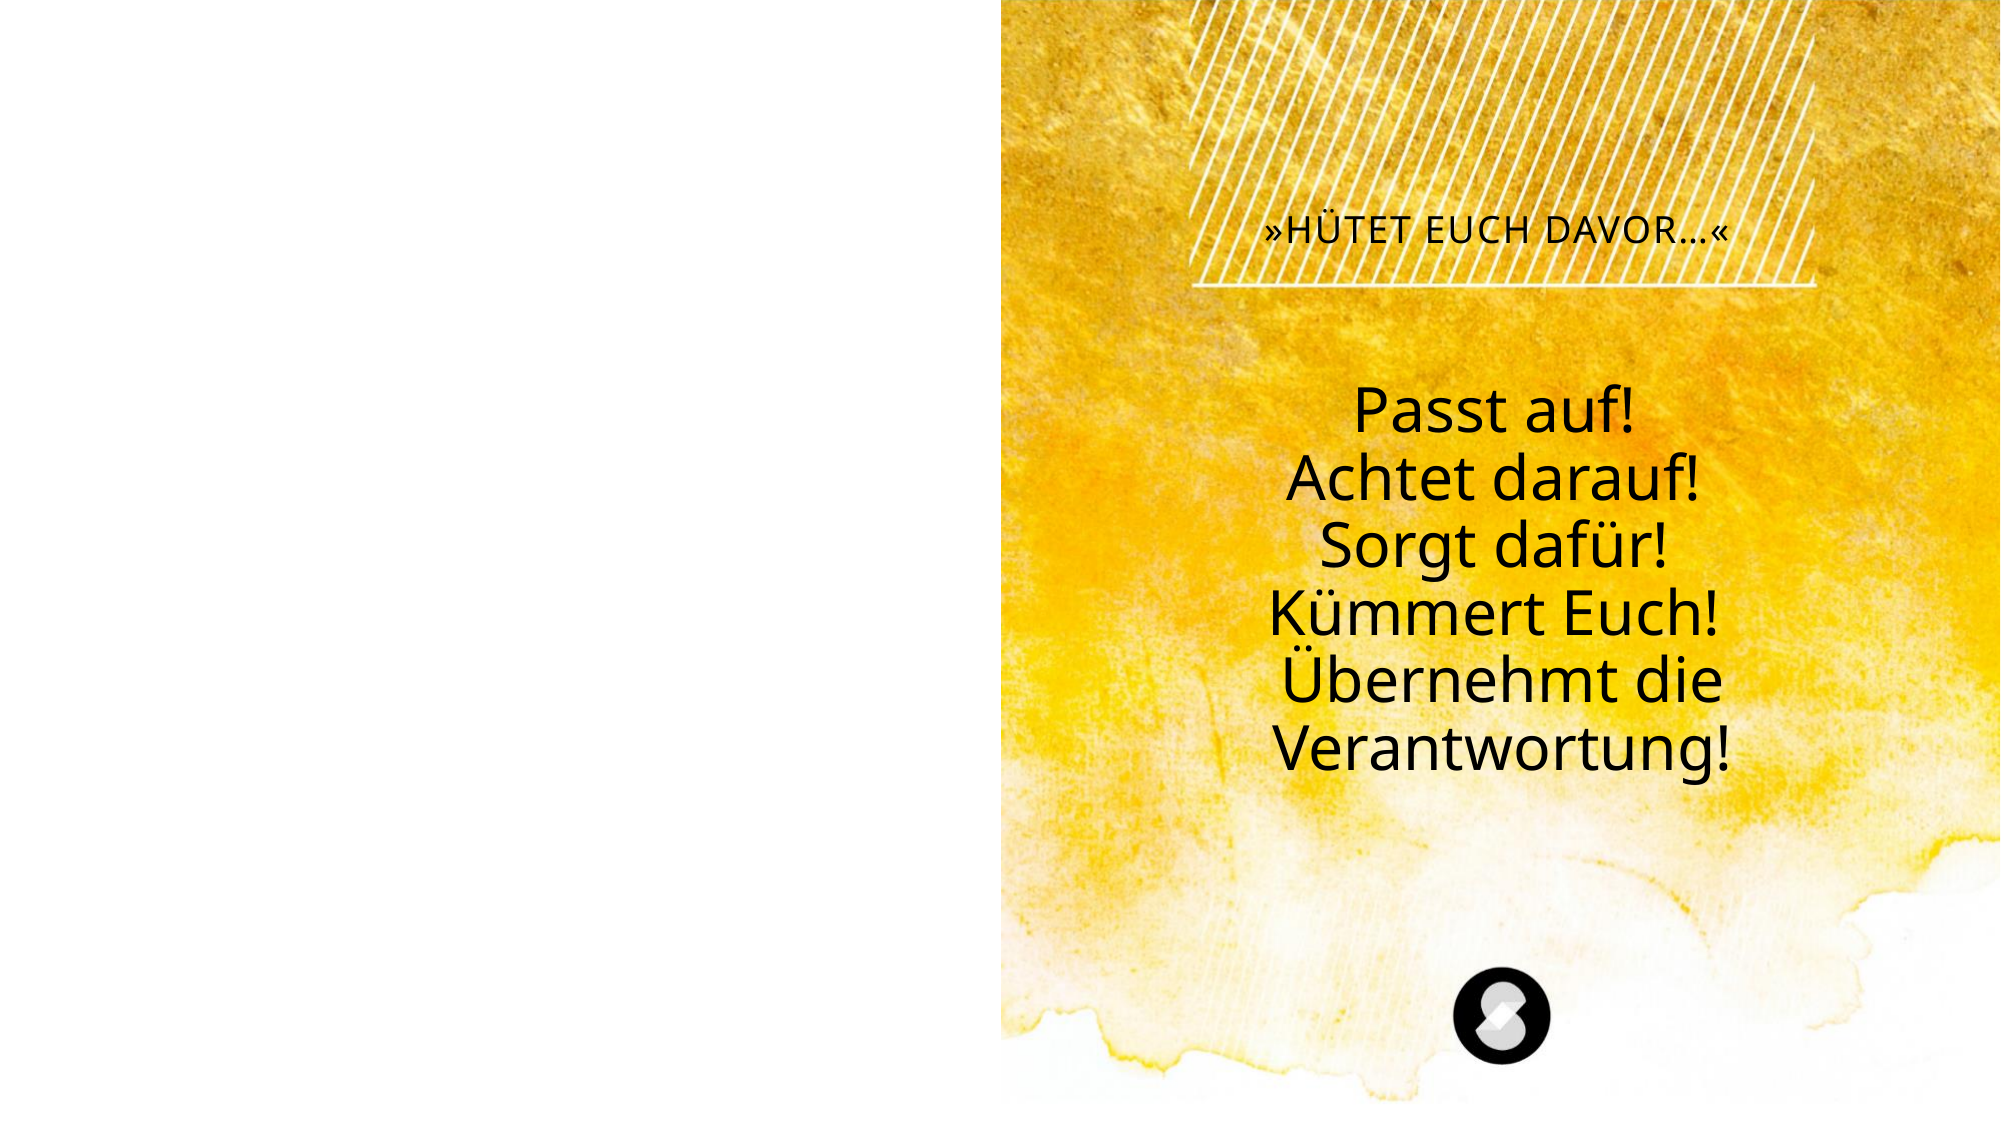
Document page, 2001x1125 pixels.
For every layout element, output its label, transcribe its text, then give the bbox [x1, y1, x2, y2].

list Passt auf! Achtet darauf! Sorgt dafür! Kümmert Euch! Übernehmt die Verantwortung! [1103, 320, 1903, 842]
picture [1001, 0, 2001, 1125]
list »Hütet euch davor…« [1103, 193, 1903, 269]
